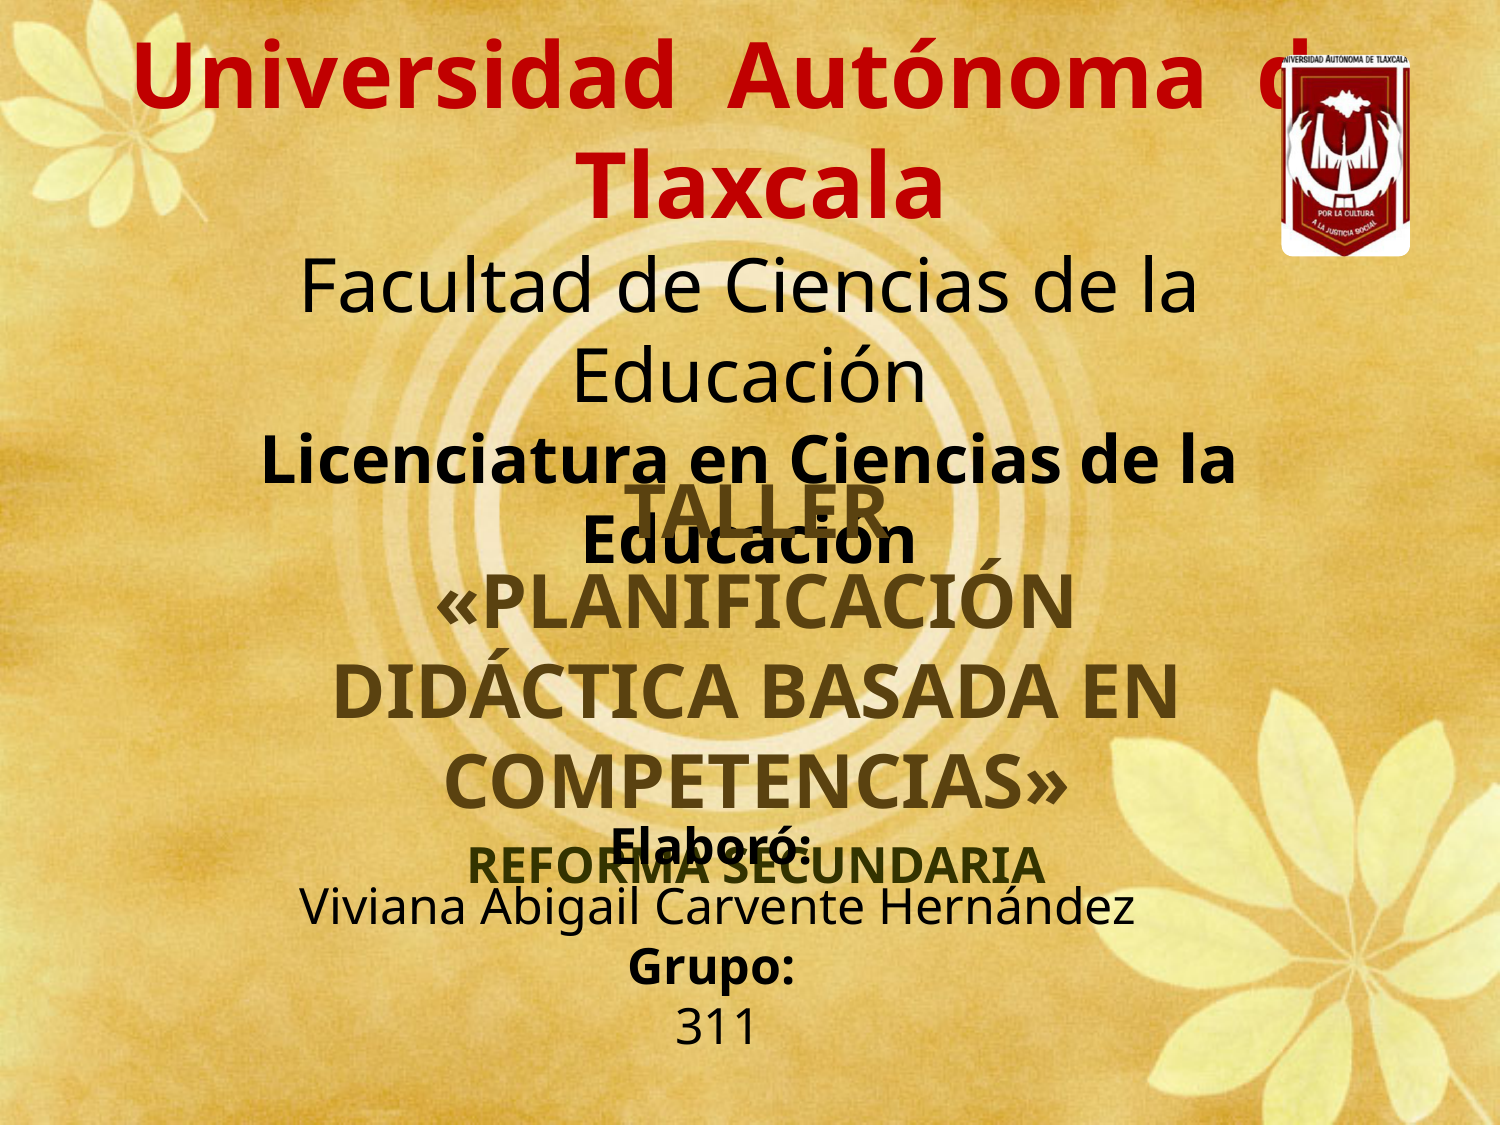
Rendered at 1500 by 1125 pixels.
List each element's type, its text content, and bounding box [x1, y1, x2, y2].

text_box Elaboró: Viviana Abigail Carvente Hernández Grupo: 311 [284, 806, 1152, 1122]
subtitle TALLER «PLANIFICACIÓN DIDÁCTICA BASADA EN COMPETENCIAS» REFORMA SECUNDARIA [231, 456, 1282, 744]
title Universidad Autónoma de Tlaxcala Facultad de Ciencias de la Educación Licenciatura en Ciencias de la Educación [112, 231, 1388, 473]
picture [0, 0, 1500, 1125]
